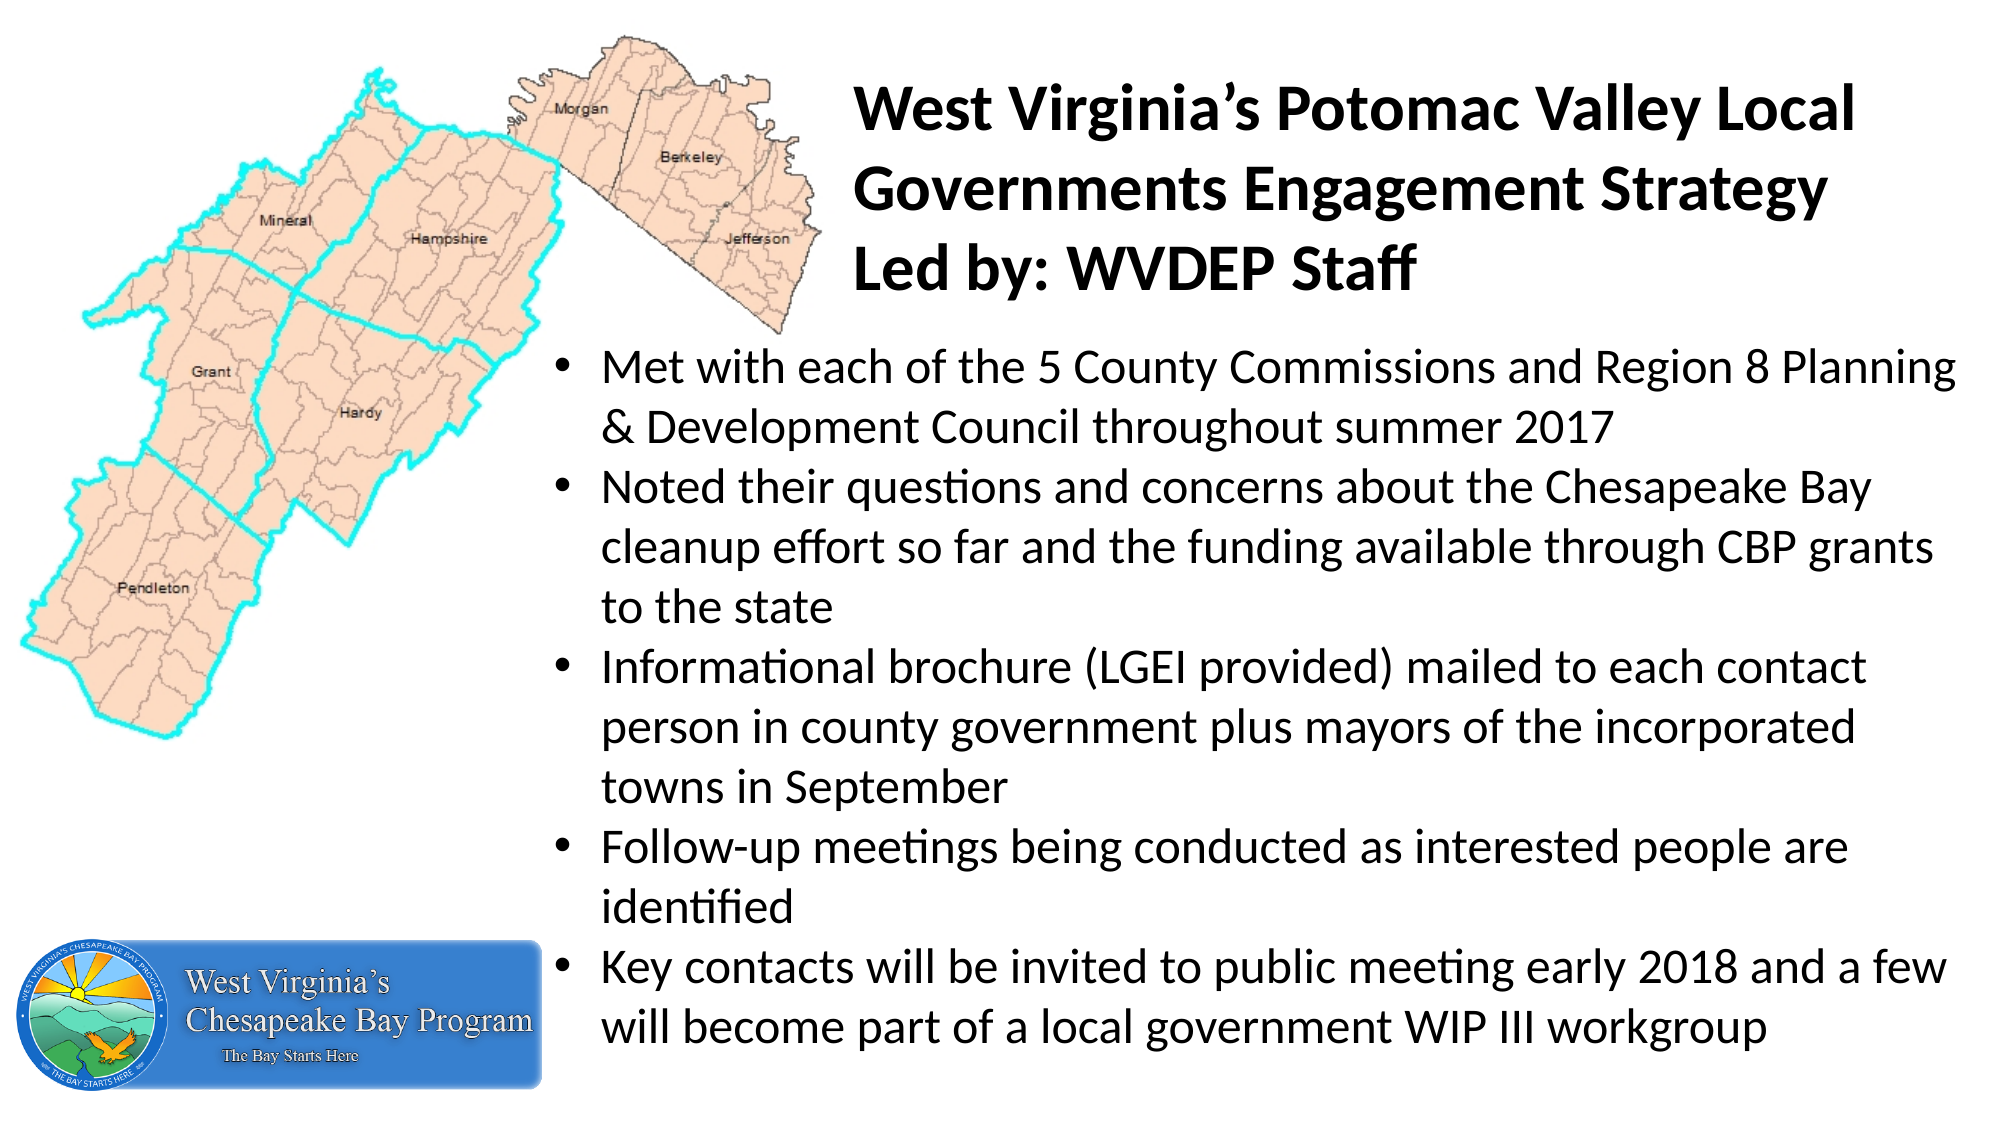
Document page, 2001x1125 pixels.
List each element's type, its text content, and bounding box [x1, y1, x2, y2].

picture [9, 938, 547, 1092]
picture [0, 18, 859, 773]
text_box West Virginia’s Potomac Valley Local Governments Engagement Strategy Led by: WVDEP Staff [859, 56, 1923, 312]
text_box Met with each of the 5 County Commissions and Region 8 Planning & Development Council throughout summer 2017 Noted their questions and concerns about the Chesapeake Bay cleanup effort so far and the funding available through CBP grants to the state Informational brochure (LGEI provided) mailed to each contact person in county government plus mayors of the incorporated towns in September Follow-up meetings being conducted as interested people are identified Key contacts will be invited to public meeting early 2018 and a few will become part of a local government WIP III workgroup [539, 326, 1978, 1062]
